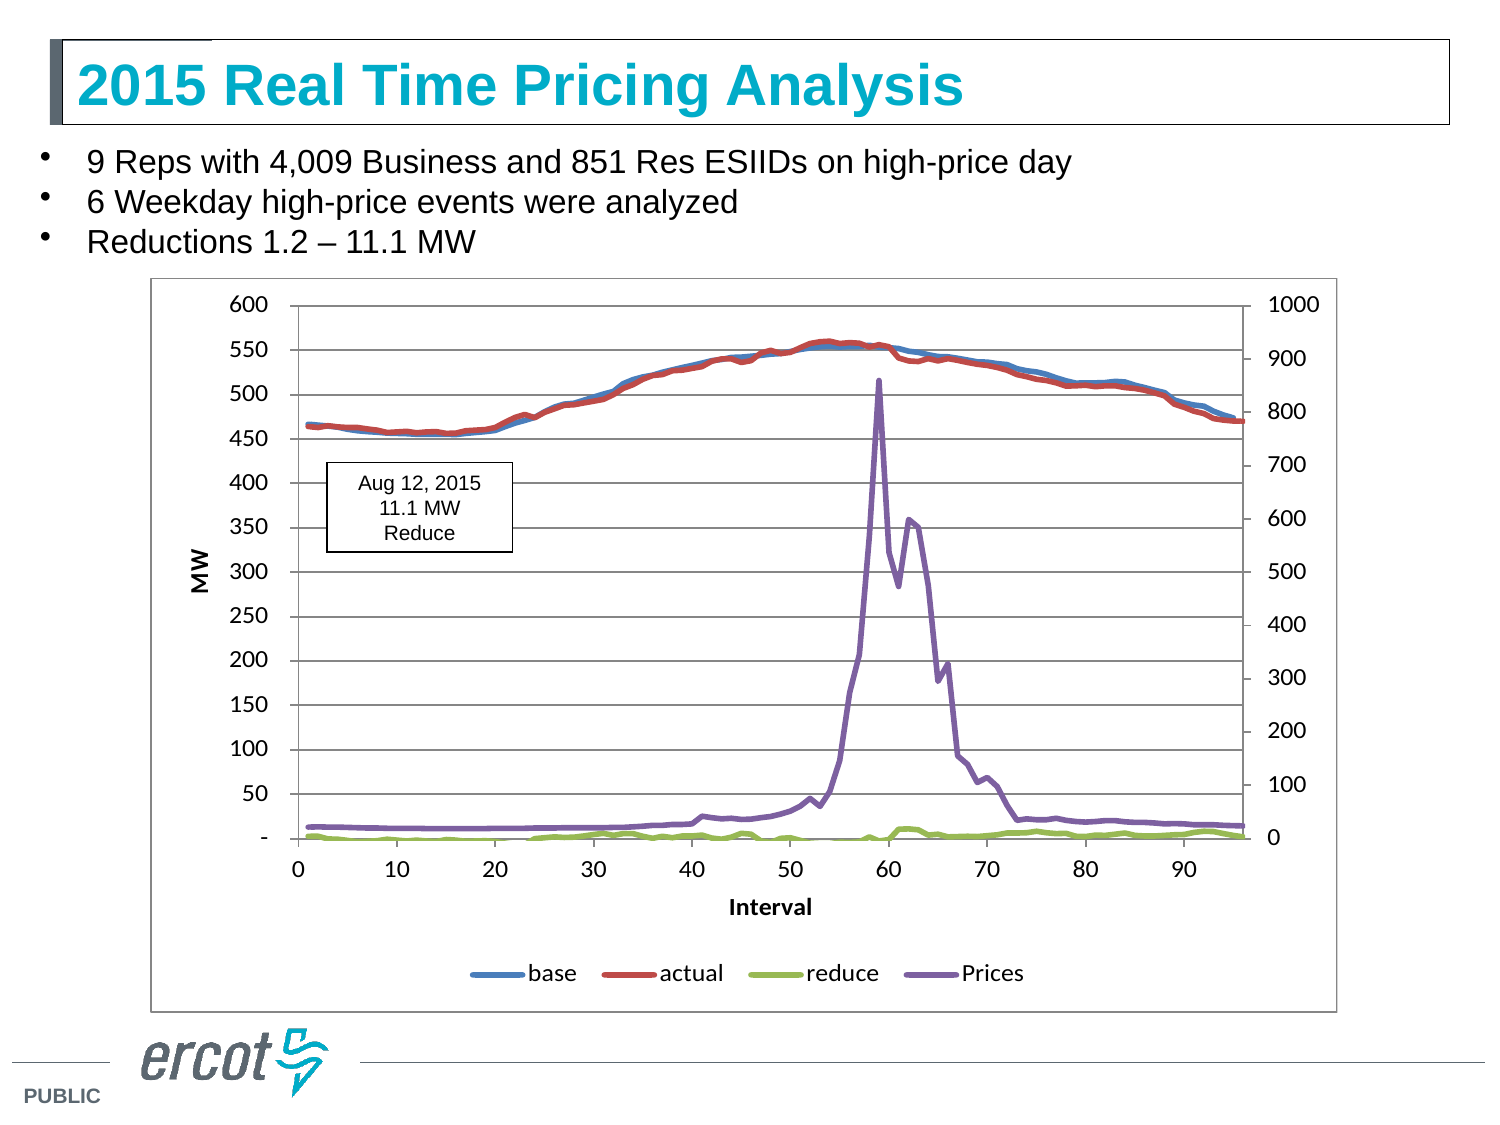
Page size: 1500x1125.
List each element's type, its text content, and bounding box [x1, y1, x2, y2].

title 2015 Real Time Pricing Analysis [62, 39, 1450, 125]
picture [137, 1024, 332, 1100]
picture [149, 277, 1338, 1013]
text_box 9 Reps with 4,009 Business and 851 Res ESIIDs on high-price day 6 Weekday high-price events were analyzed Reductions 1.2 – 11.1 MW [24, 133, 1425, 268]
